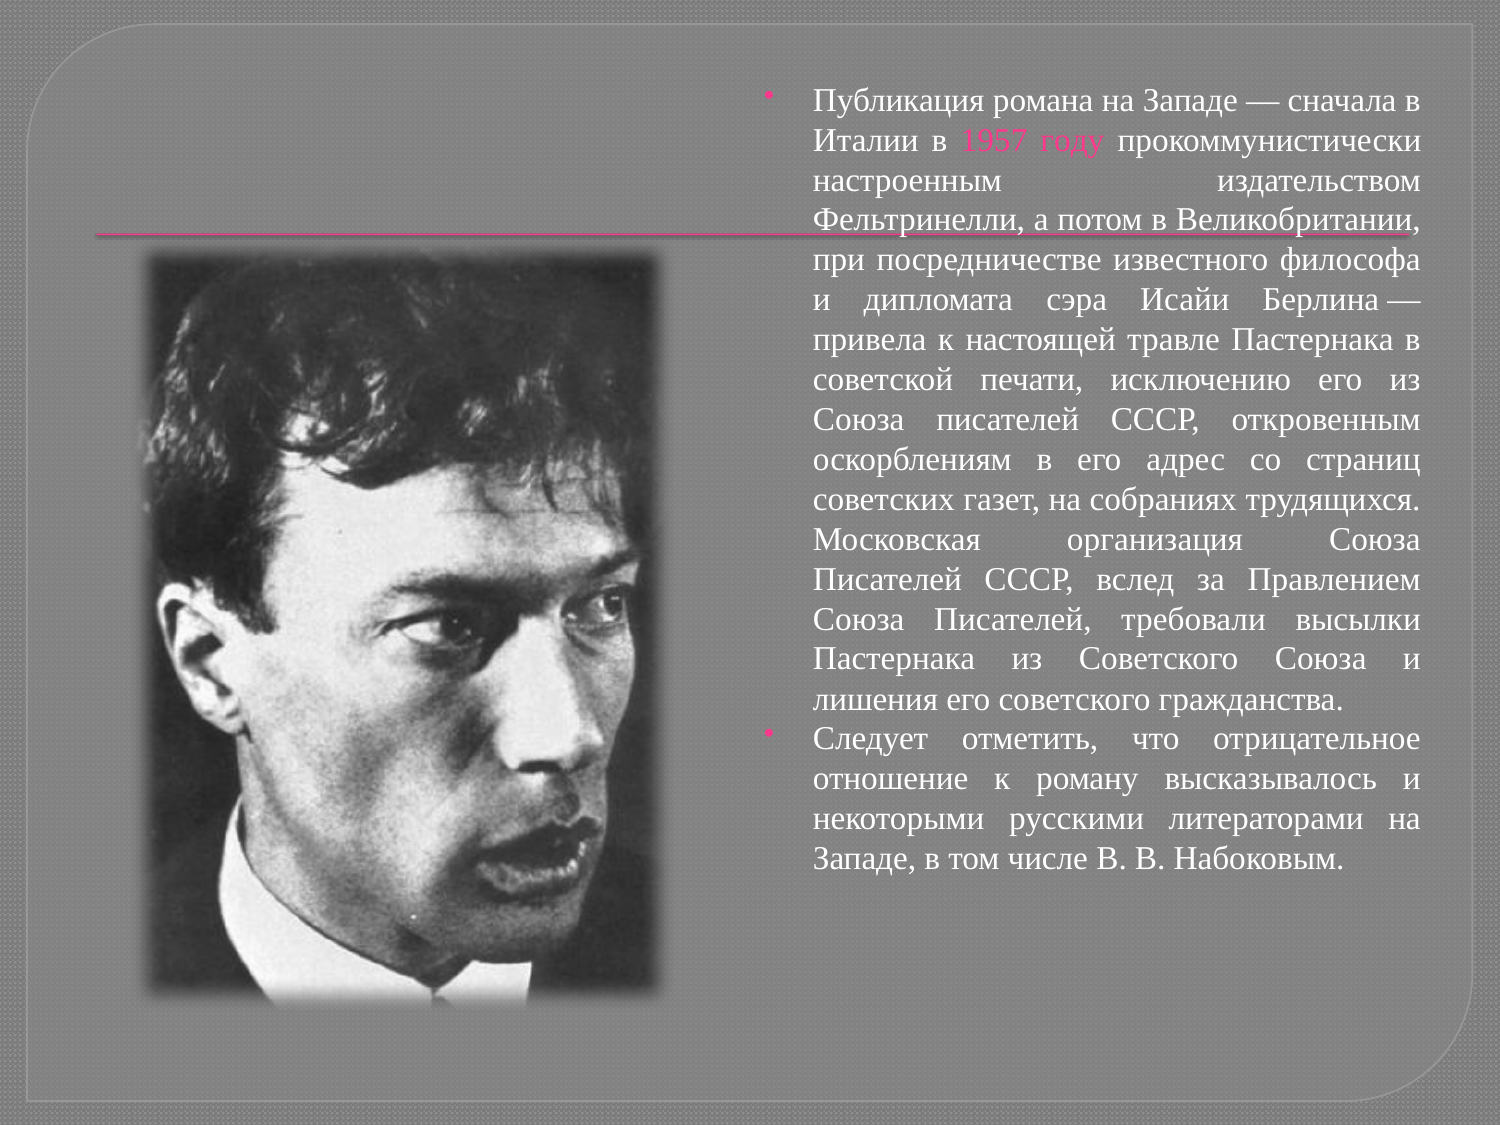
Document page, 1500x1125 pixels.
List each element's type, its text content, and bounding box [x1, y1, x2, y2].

list Публикация романа на Западе — сначала в Италии в 1957 гoду прокоммунистически настроенным издательством Фельтринелли, а потом в Великобритании, при посредничестве известного философа и дипломата сэра Исайи Берлина — привела к настоящей травле Пастернака в советской печати, исключению его из Союза писателей СССР, откровенным оскорблениям в его адрес со страниц советских газет, на собраниях трудящихся. Московская организация Союза Писателей СССР, вслед за Правлением Союза Писателей, требовали высылки Пастернака из Советского Союза и лишения его советского гражданства. Следует отметить, что отрицательное отношение к роману высказывалось и некоторыми русскими литераторами на Западе, в том числе В. В. Набоковым. [749, 70, 1437, 844]
picture [128, 234, 677, 1012]
